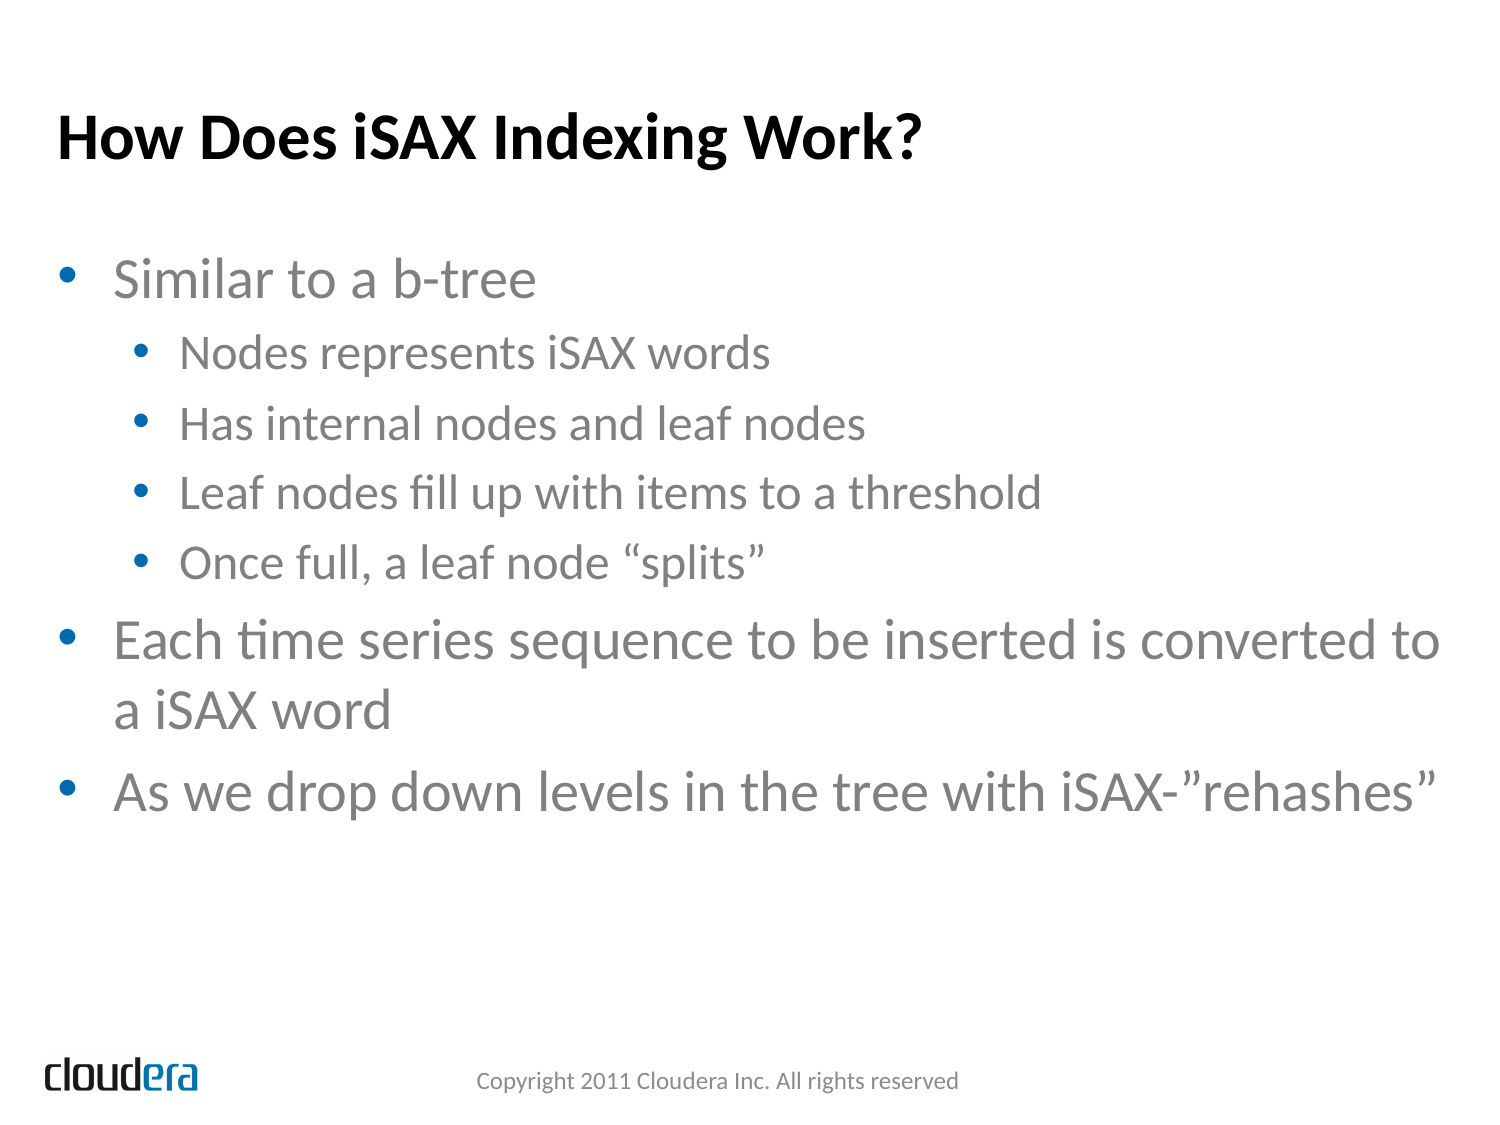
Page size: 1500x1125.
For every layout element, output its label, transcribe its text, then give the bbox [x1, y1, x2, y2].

title How Does iSAX Indexing Work? [42, 35, 1461, 232]
list Similar to a b-tree Nodes represents iSAX words Has internal nodes and leaf nodes Leaf nodes fill up with items to a threshold Once full, a leaf node “splits” Each time series sequence to be inserted is converted to a iSAX word As we drop down levels in the tree with iSAX-”rehashes” [42, 232, 1461, 1043]
footer Copyright 2011 Cloudera Inc. All rights reserved [375, 1063, 1063, 1096]
picture [42, 1053, 199, 1094]
